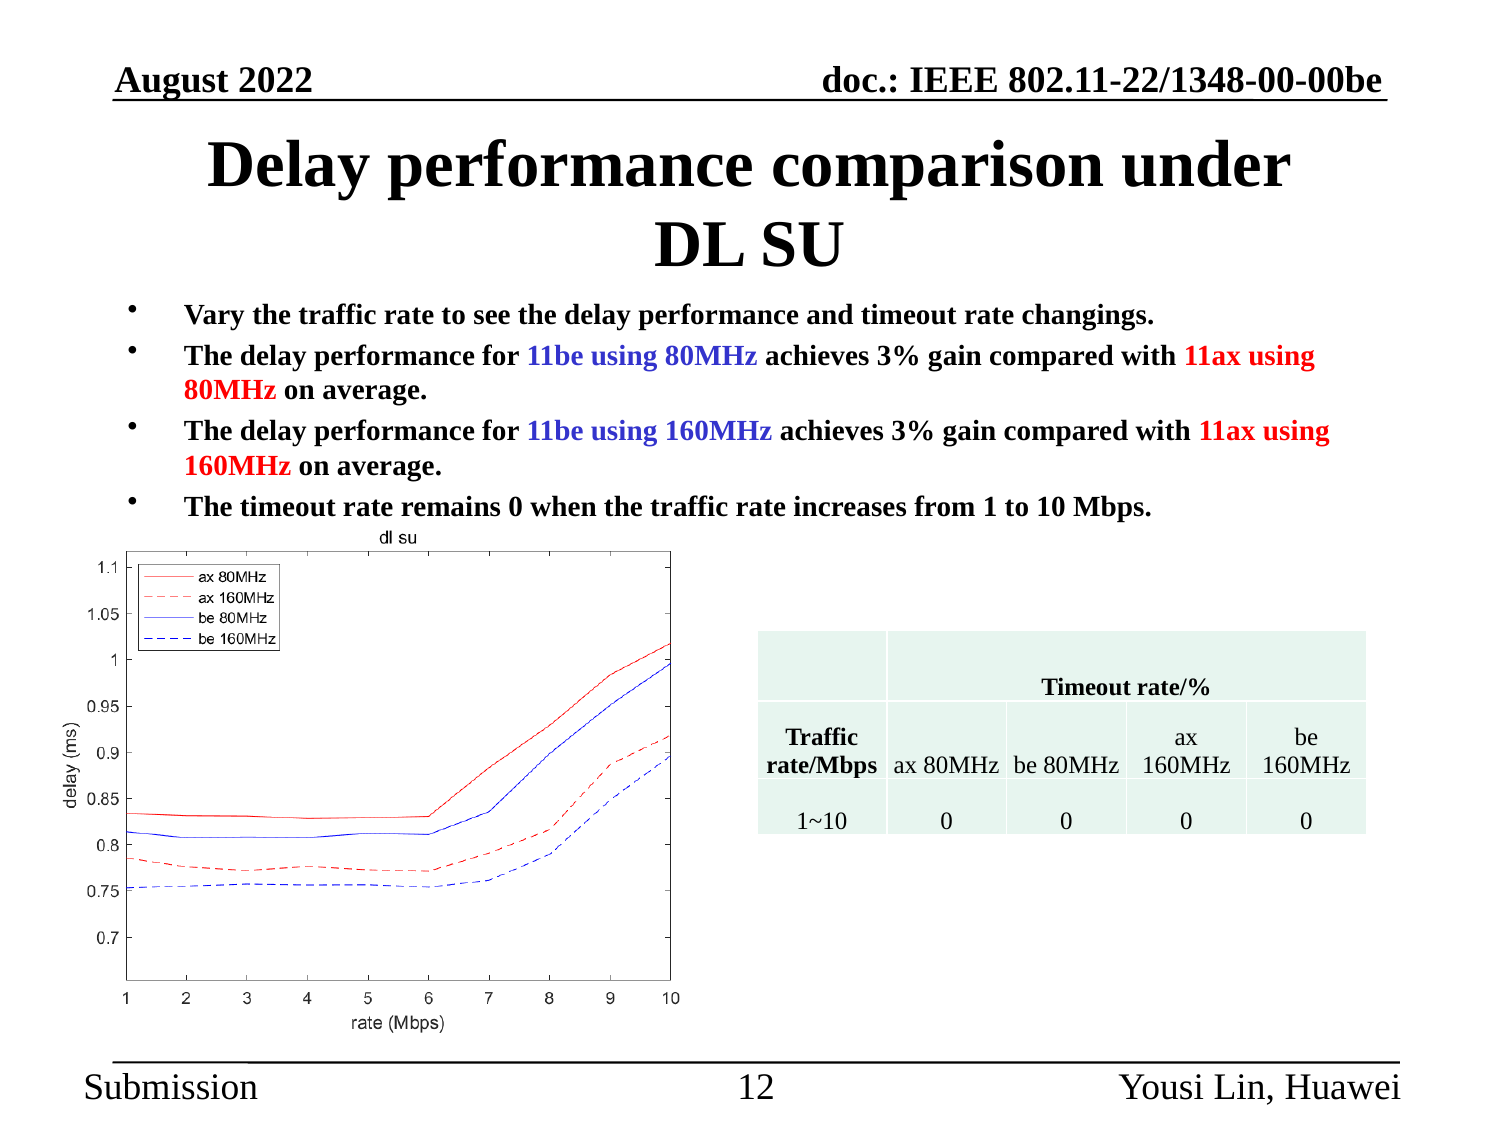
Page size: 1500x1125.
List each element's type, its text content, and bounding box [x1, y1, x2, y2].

table_cell 0 [1247, 779, 1366, 834]
table_cell be 80MHz [1007, 702, 1126, 778]
table_cell be 160MHz [1247, 702, 1366, 778]
table_cell 0 [1007, 779, 1126, 834]
table_cell 0 [888, 779, 1006, 834]
footer Yousi Lin, Huawei [1115, 1061, 1402, 1125]
slide_number 12 [712, 1061, 800, 1093]
table_cell 1~10 [758, 779, 886, 834]
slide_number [114, 0, 316, 101]
list Vary the traffic rate to see the delay performance and timeout rate changings. The delay performance for 11be using 80MHz achieves 3% gain compared with 11ax using 80MHz on average. The delay performance for 11be using 160MHz achieves 3% gain compared with 11ax using 160MHz on average. The timeout rate remains 0 when the traffic rate increases from 1 to 10 Mbps. [112, 287, 1388, 1001]
picture [33, 511, 737, 1038]
table_cell ax 80MHz [888, 702, 1006, 778]
title Delay performance comparison under DL SU [140, 112, 1360, 287]
table_cell ax 160MHz [1127, 702, 1246, 778]
table_header [758, 631, 886, 700]
table_cell Traffic rate/Mbps [758, 702, 886, 778]
table_cell 0 [1127, 779, 1246, 834]
table_header Timeout rate/% [888, 631, 1366, 700]
